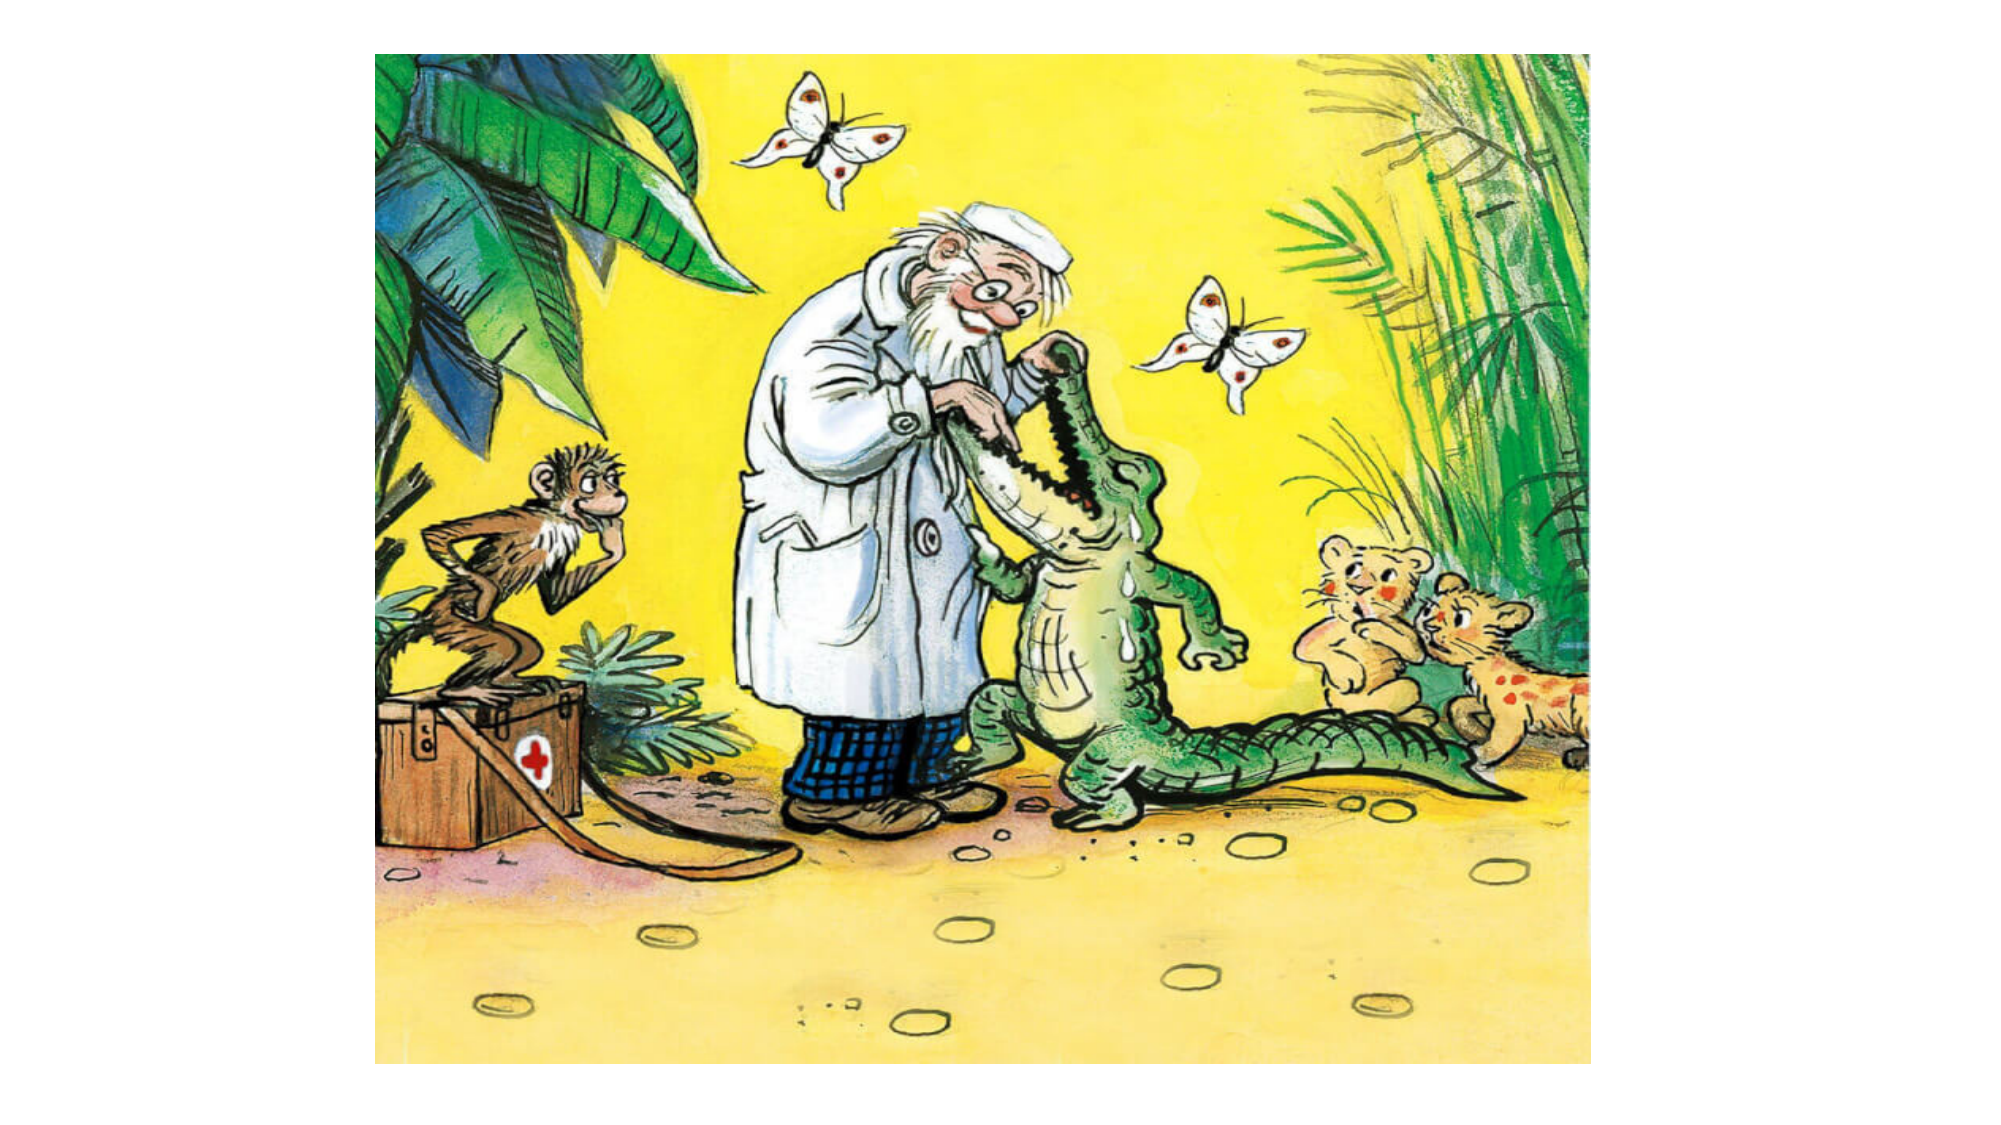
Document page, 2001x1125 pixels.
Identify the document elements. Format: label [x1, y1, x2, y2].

picture [374, 54, 1591, 1064]
